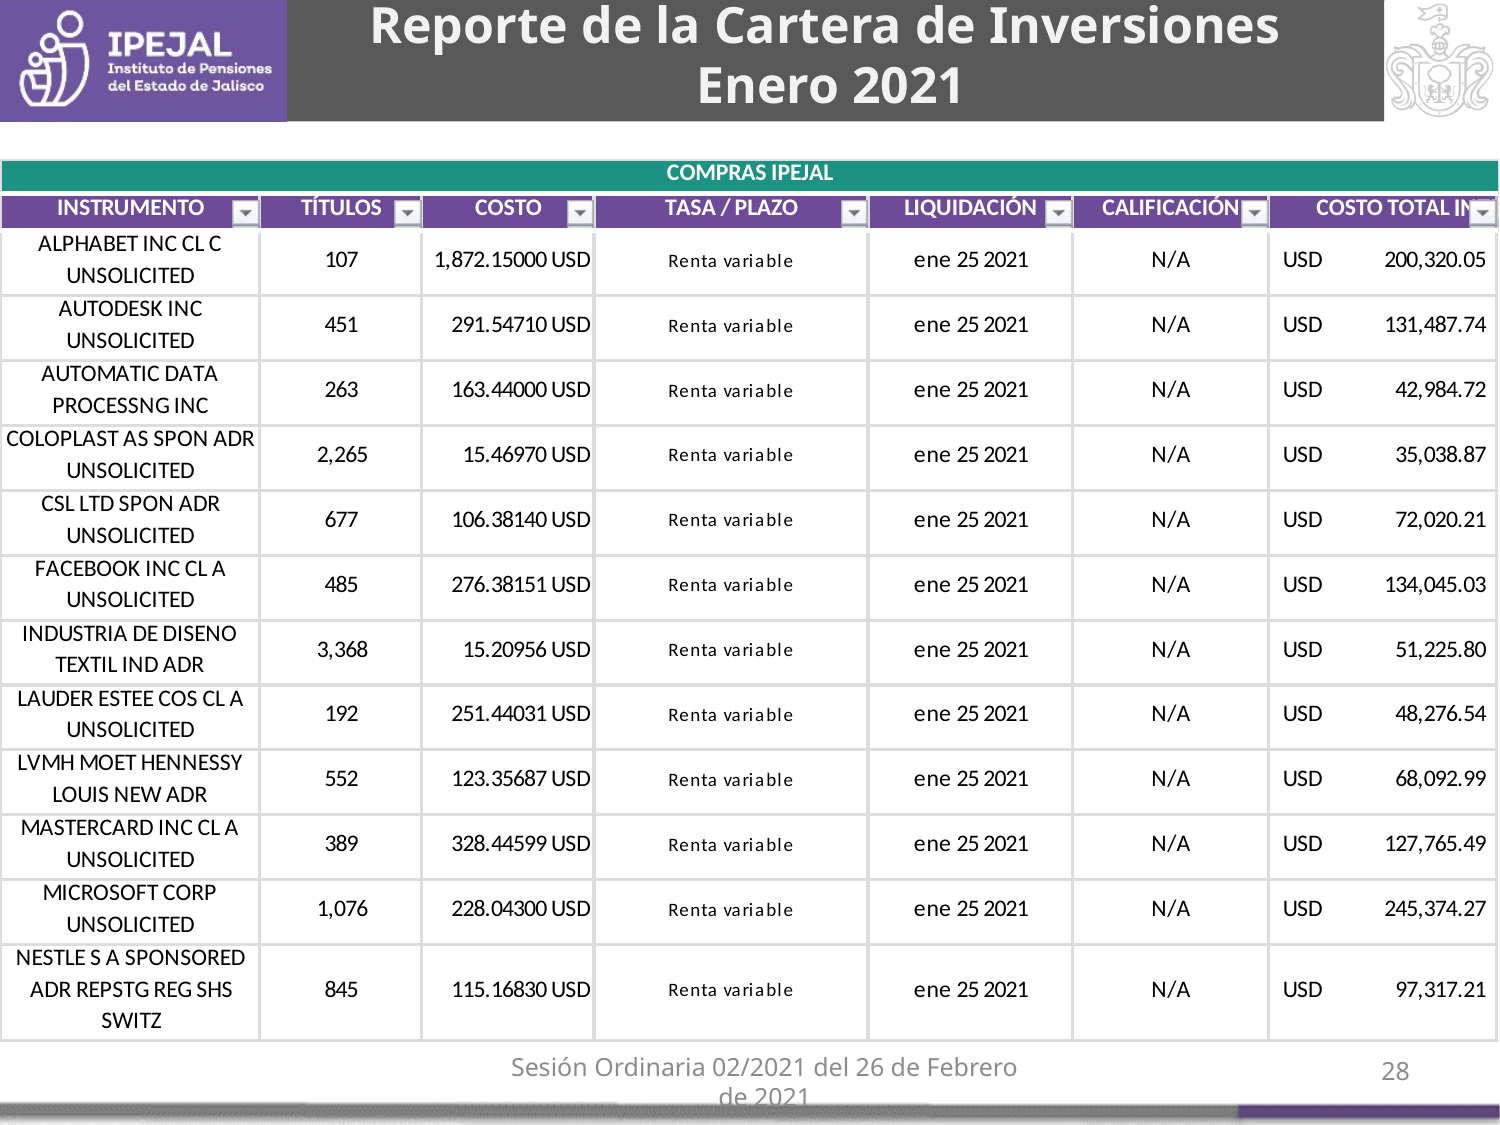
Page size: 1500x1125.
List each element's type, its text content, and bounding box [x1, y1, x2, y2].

text_box Reporte de la Cartera de Inversiones Enero 2021 [275, 0, 1388, 123]
text_box Sesión Ordinaria 02/2021 del 26 de Febrero de 2021 [483, 1051, 1046, 1112]
slide_number 27 [1074, 1043, 1425, 1103]
picture [0, 159, 1500, 1043]
picture [0, 0, 275, 122]
picture [0, 1096, 1500, 1125]
